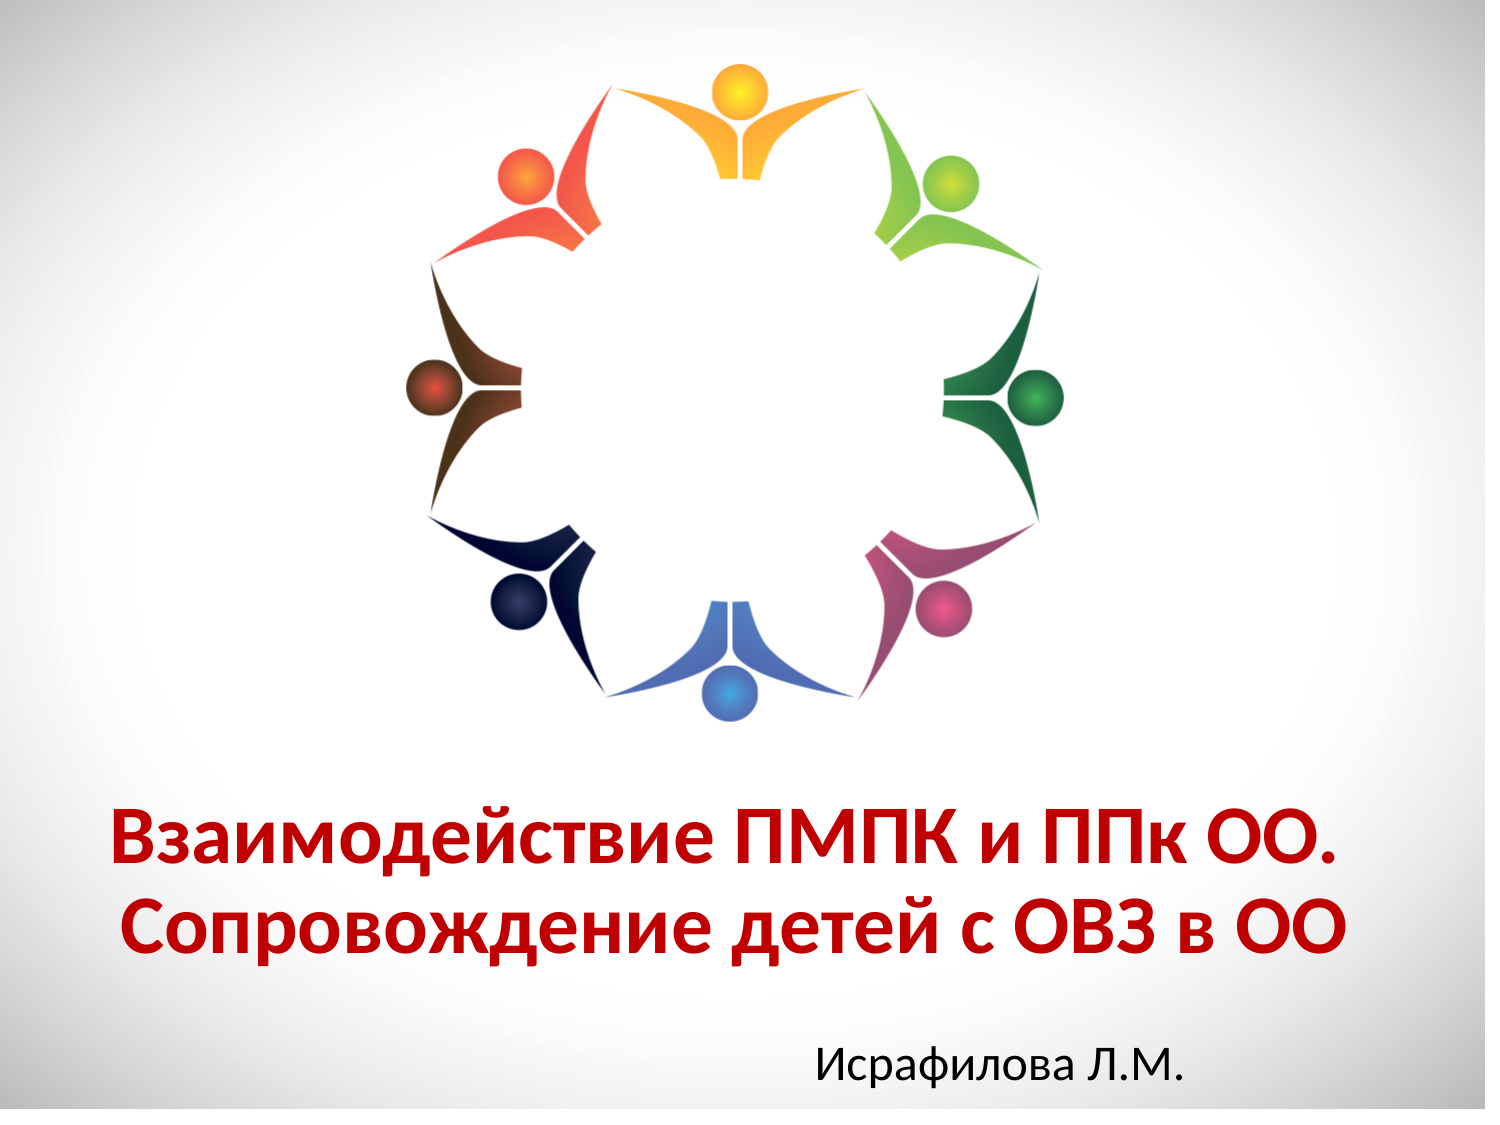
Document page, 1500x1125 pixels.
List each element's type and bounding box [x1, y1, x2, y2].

picture [0, 0, 1485, 1109]
text_box [0, 0, 1500, 1125]
